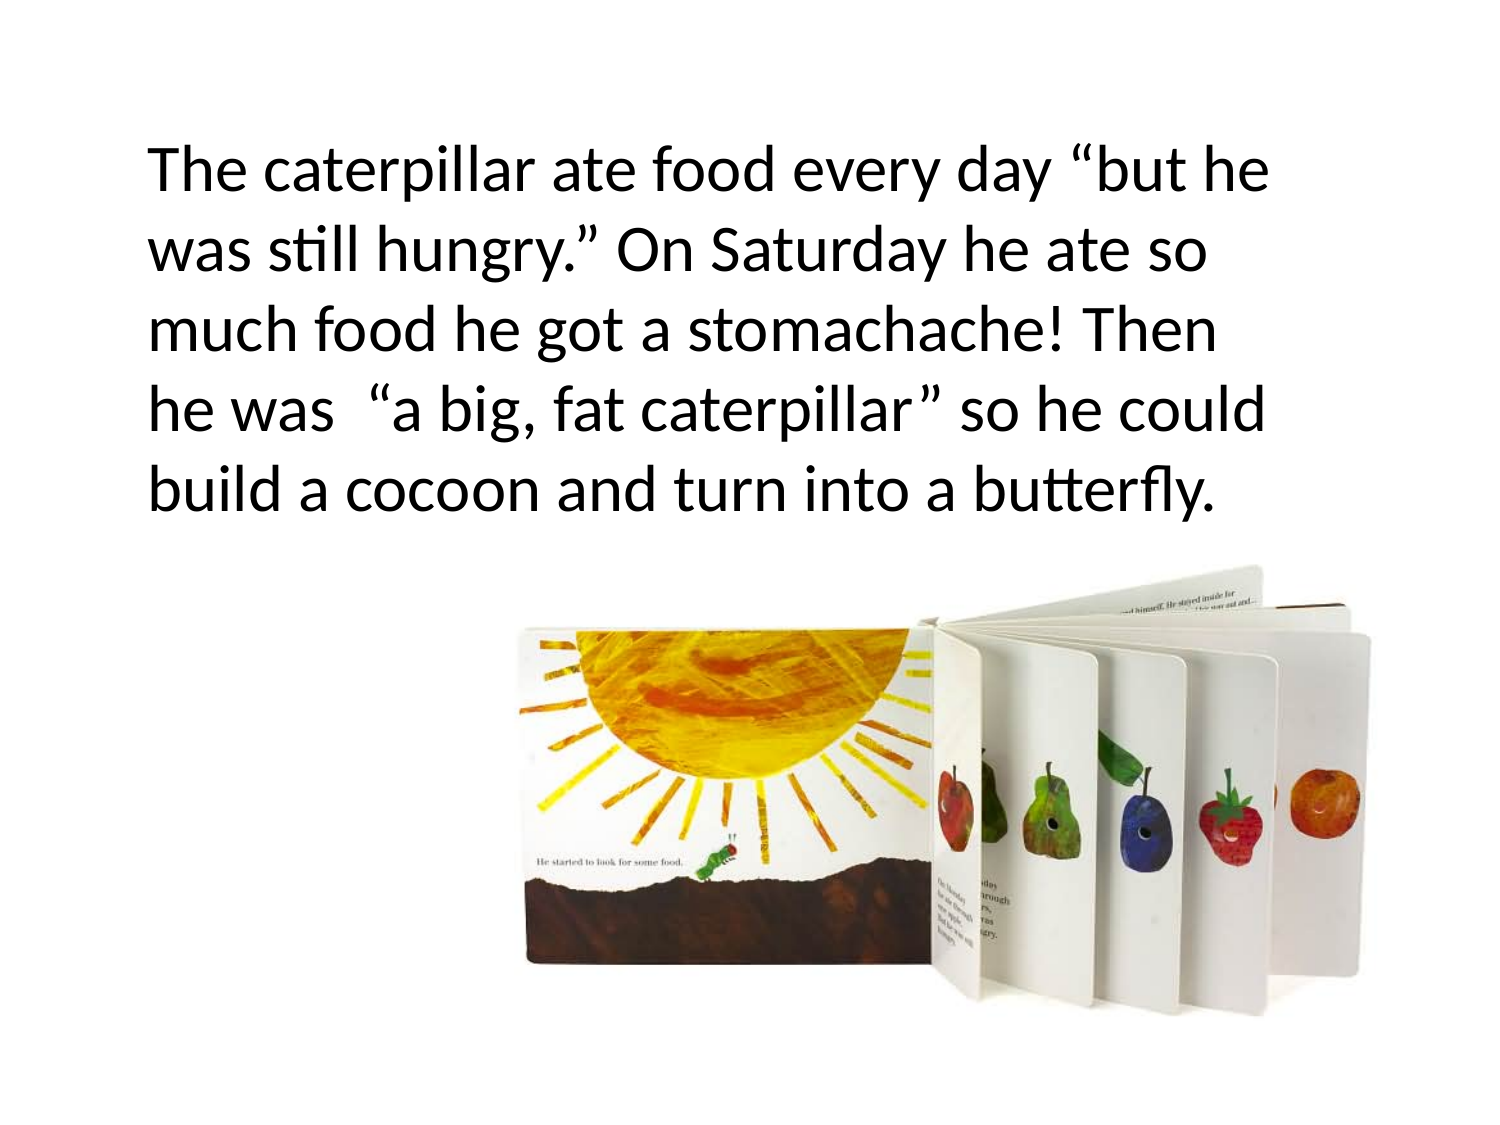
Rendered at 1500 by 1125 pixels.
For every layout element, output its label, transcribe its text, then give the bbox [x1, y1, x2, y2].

picture [494, 543, 1386, 1024]
text_box The caterpillar ate food every day “but he was still hungry.” On Saturday he ate so much food he got a stomachache! Then he was “a big, fat caterpillar” so he could build a cocoon and turn into a butterfly. [132, 117, 1299, 533]
